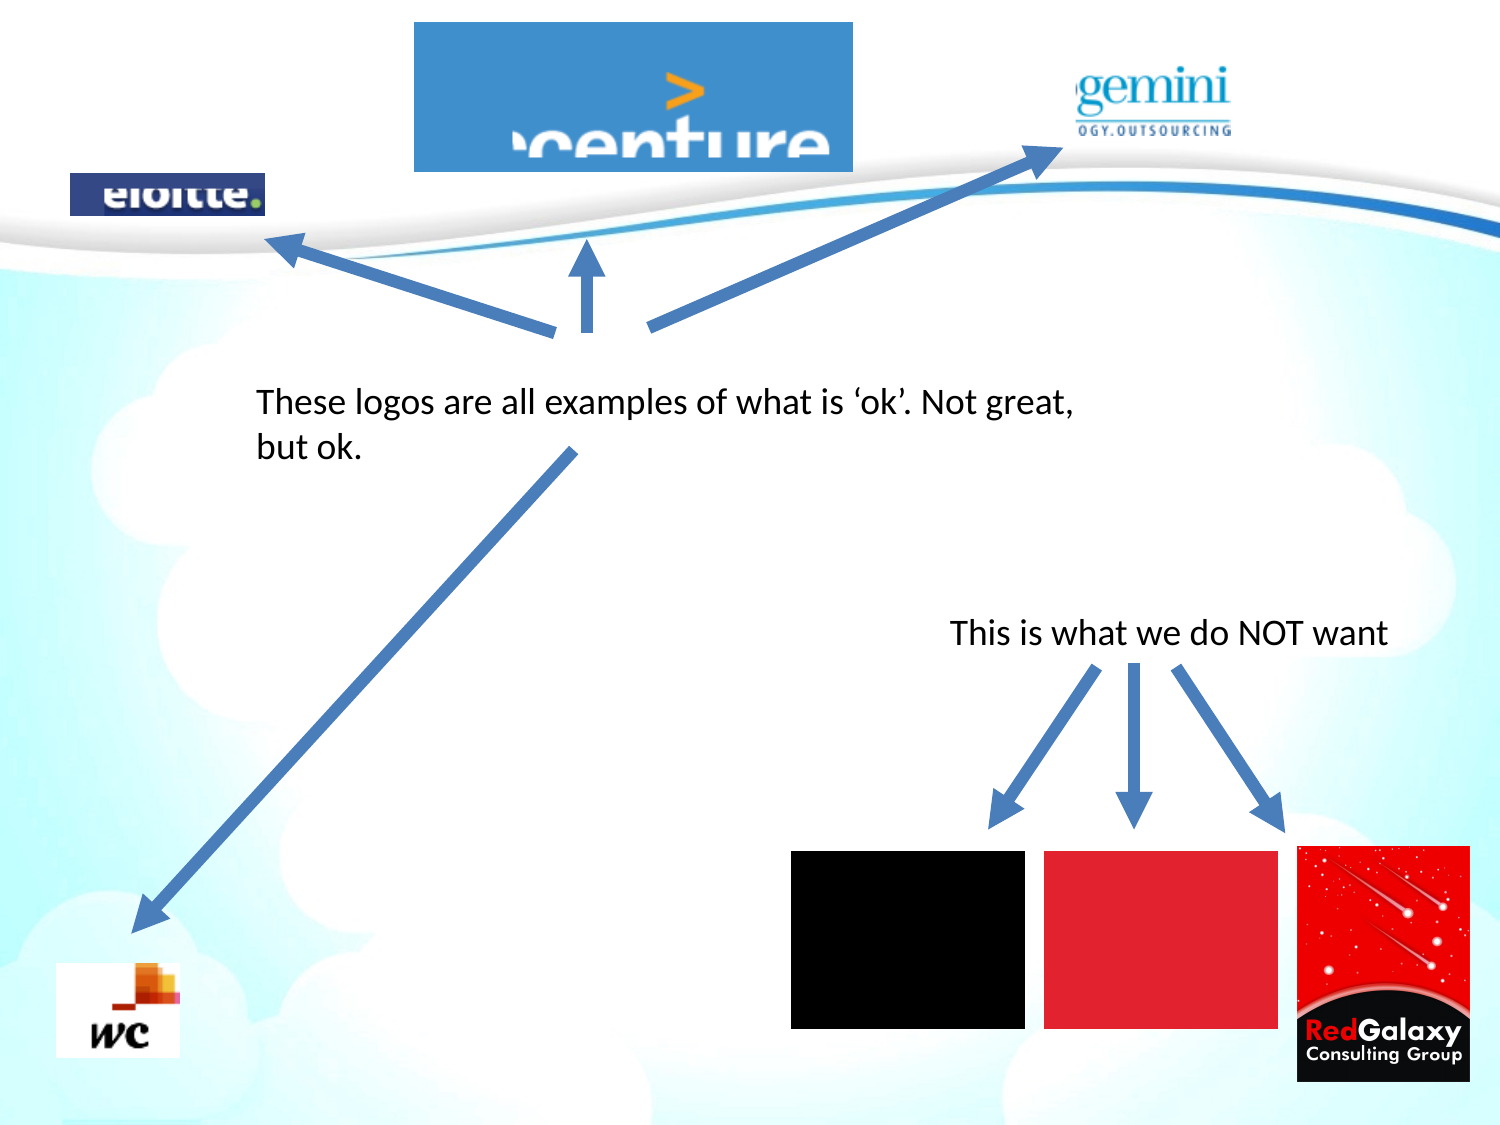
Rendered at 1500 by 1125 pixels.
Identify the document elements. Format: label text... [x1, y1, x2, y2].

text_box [648, 147, 1064, 329]
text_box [987, 666, 1098, 830]
text_box This is what we do NOT want [935, 600, 1417, 660]
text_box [263, 238, 556, 334]
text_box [1175, 666, 1286, 834]
picture [0, 0, 1500, 1125]
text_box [131, 449, 574, 934]
text_box These logos are all examples of what is ‘ok’. Not great, but ok. [241, 370, 1134, 475]
